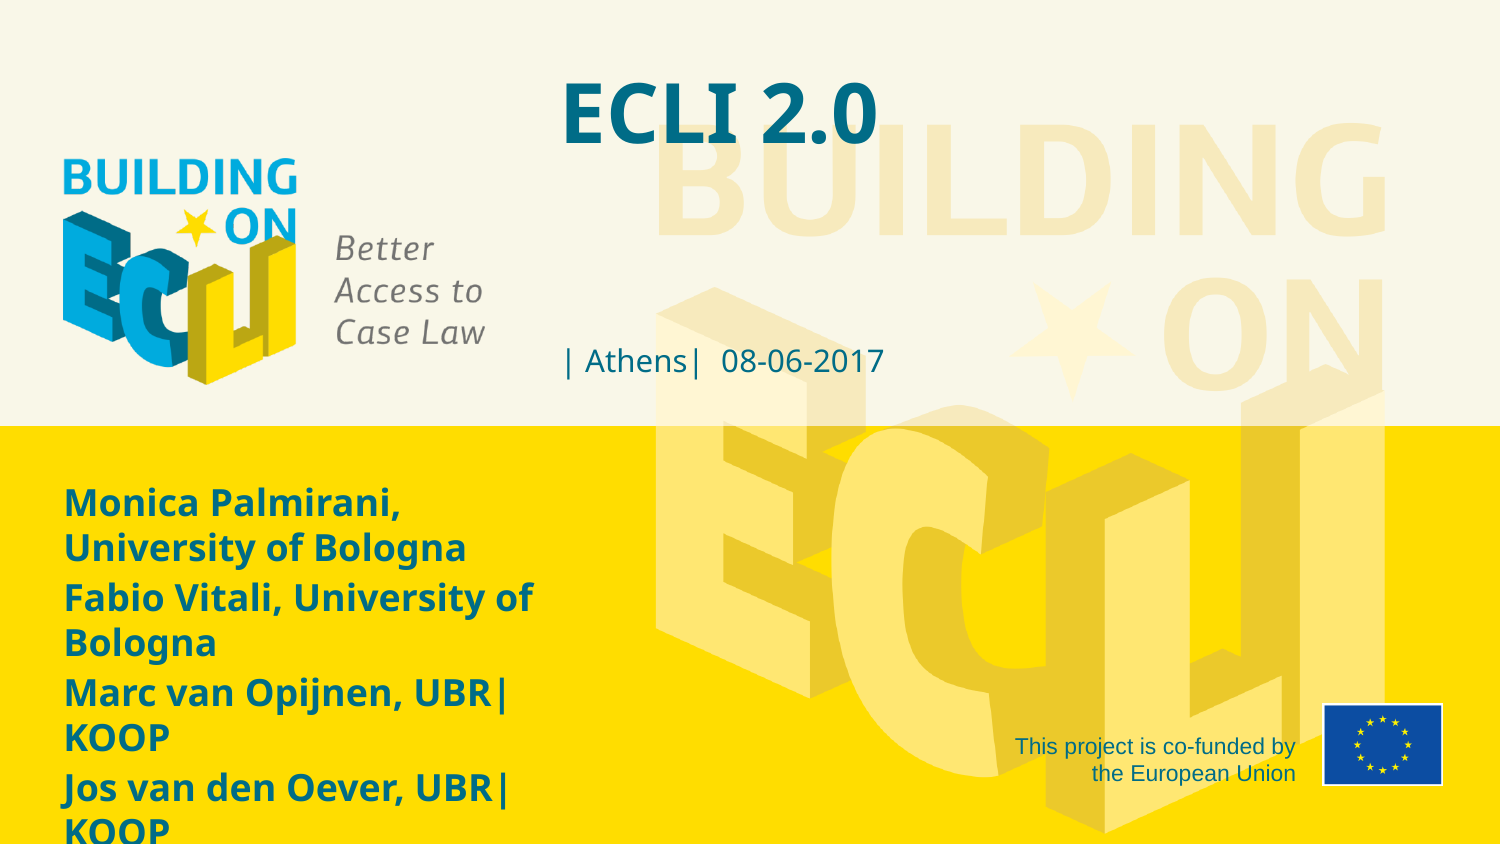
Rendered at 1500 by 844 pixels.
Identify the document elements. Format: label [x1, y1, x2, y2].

picture [126, 824, 138, 841]
text_box [984, 703, 1444, 790]
text_box [559, 75, 1362, 386]
picture [73, 836, 79, 844]
picture [0, 0, 1500, 844]
picture [96, 824, 108, 841]
